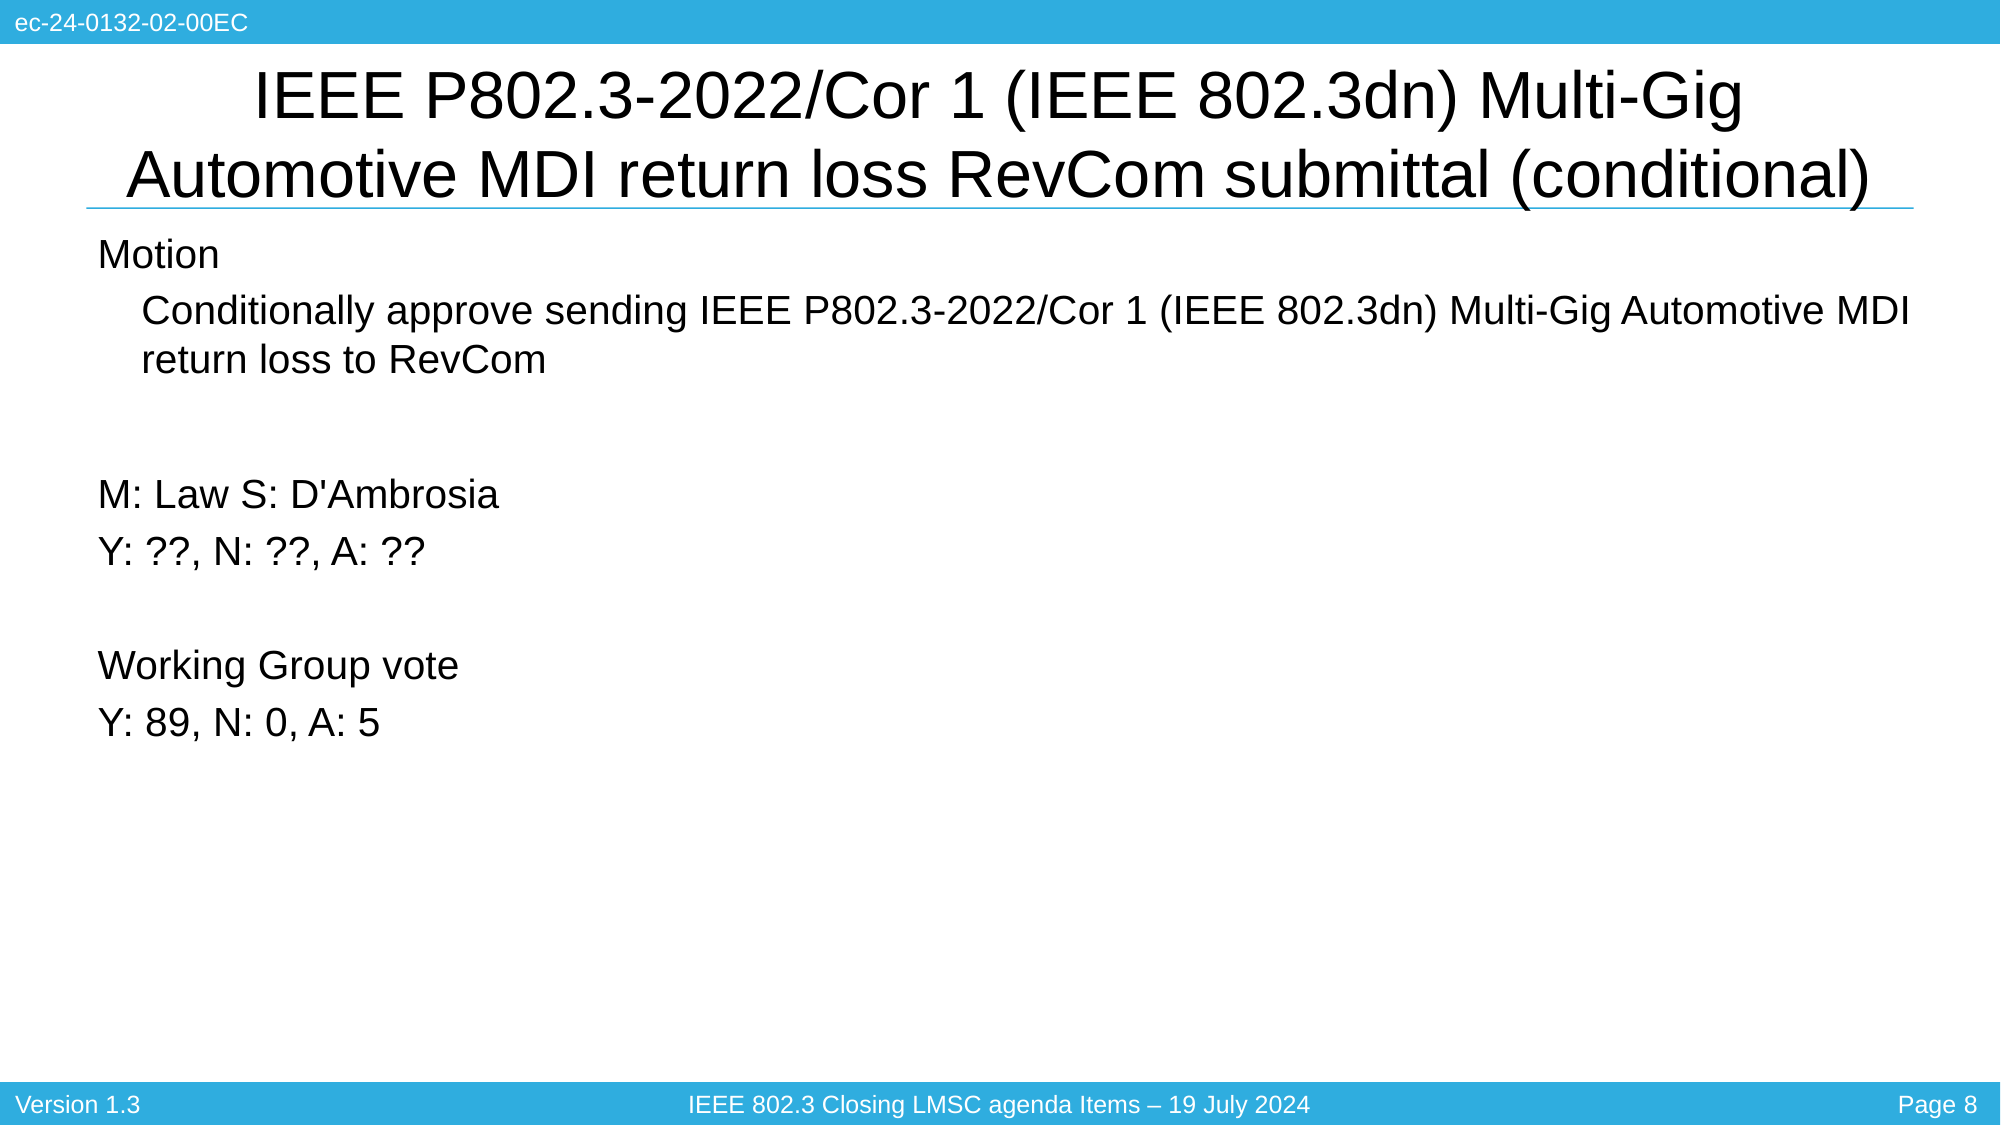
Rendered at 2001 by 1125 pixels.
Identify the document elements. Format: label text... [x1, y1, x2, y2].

list Motion Conditionally approve sending IEEE P802.3-2022/Cor 1 (IEEE 802.3dn) Multi-Gig Automotive MDI return loss to RevCom M: Law S: D'Ambrosia Y: ??, N: ??, A: ?? Working Group vote Y: 89, N: 0, A: 5 [39, 220, 1945, 1059]
title IEEE P802.3-2022/Cor 1 (IEEE 802.3dn) Multi-Gig Automotive MDI return loss RevCom submittal (conditional) [70, 66, 1930, 197]
